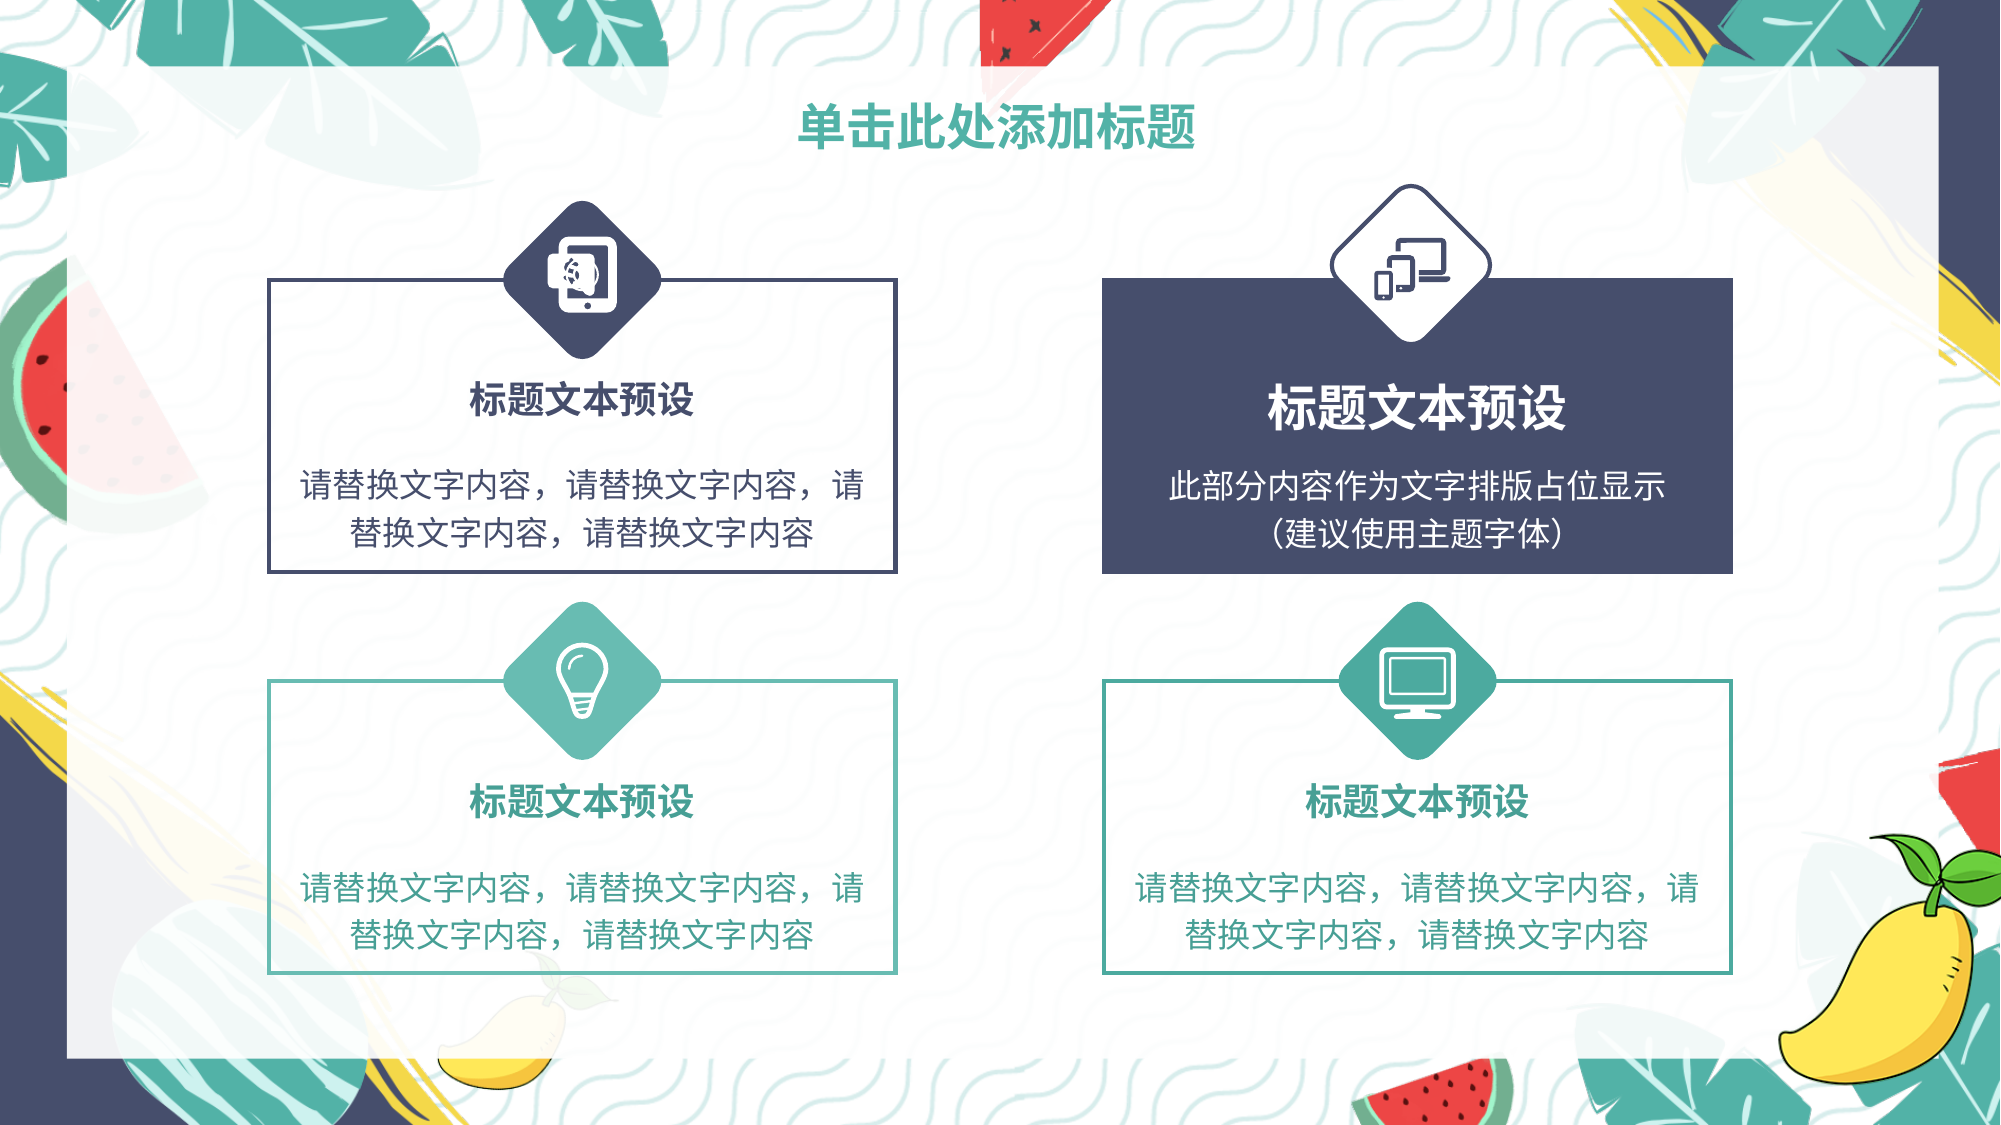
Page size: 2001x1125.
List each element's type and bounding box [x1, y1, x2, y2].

text_box [1104, 618, 1731, 974]
text_box [1104, 203, 1731, 573]
text_box [268, 618, 896, 974]
text_box [268, 217, 896, 573]
picture [0, 0, 2001, 1125]
